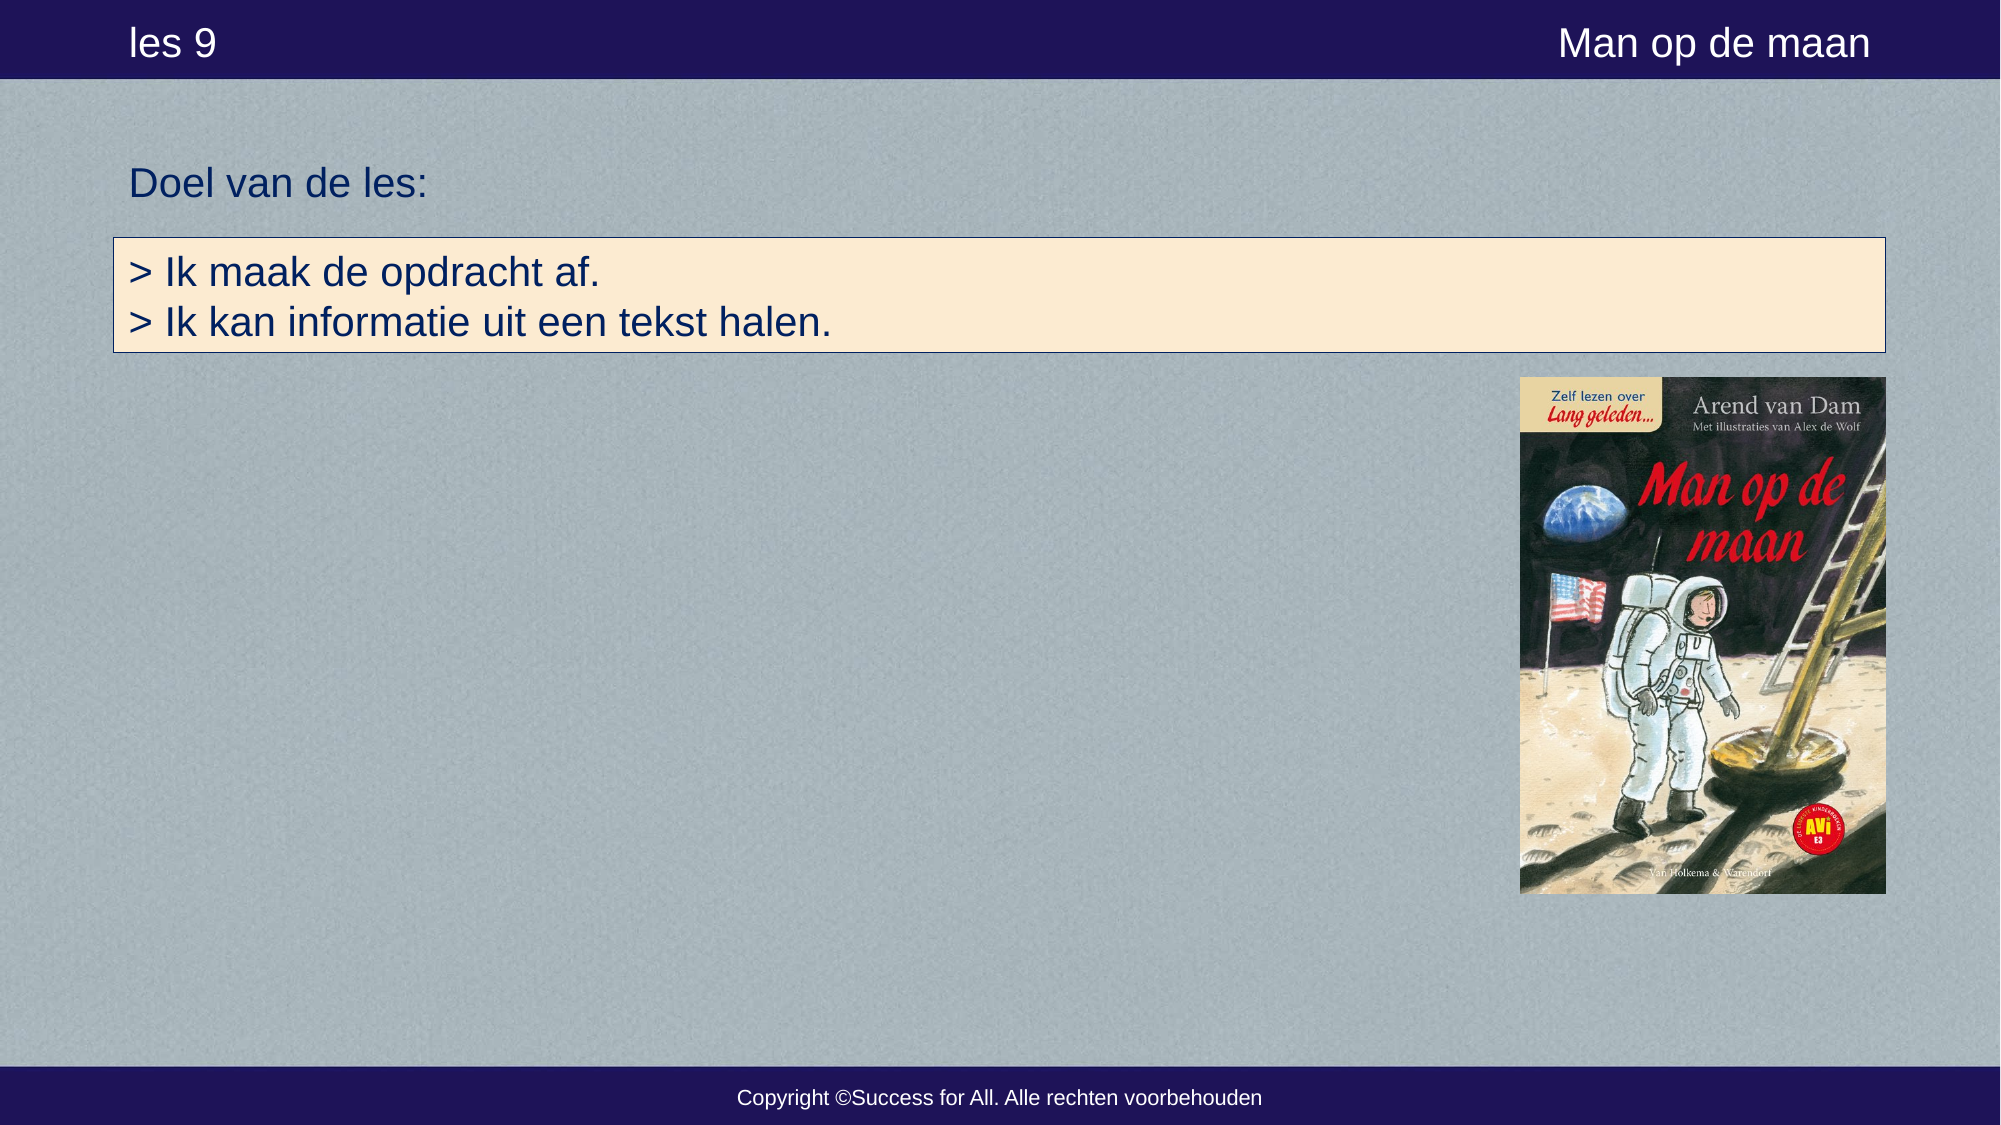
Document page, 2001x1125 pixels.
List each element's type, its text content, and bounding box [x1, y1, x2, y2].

text_box Man op de maan [999, 8, 1886, 73]
text_box les 9 [114, 8, 354, 73]
text_box Doel van de les: [113, 148, 1635, 214]
text_box > Ik maak de opdracht af. > Ik kan informatie uit een tekst halen. [113, 237, 1886, 353]
text_box Copyright ©Success for All. Alle rechten voorbehouden [0, 1076, 2000, 1125]
picture [0, 0, 2001, 1125]
